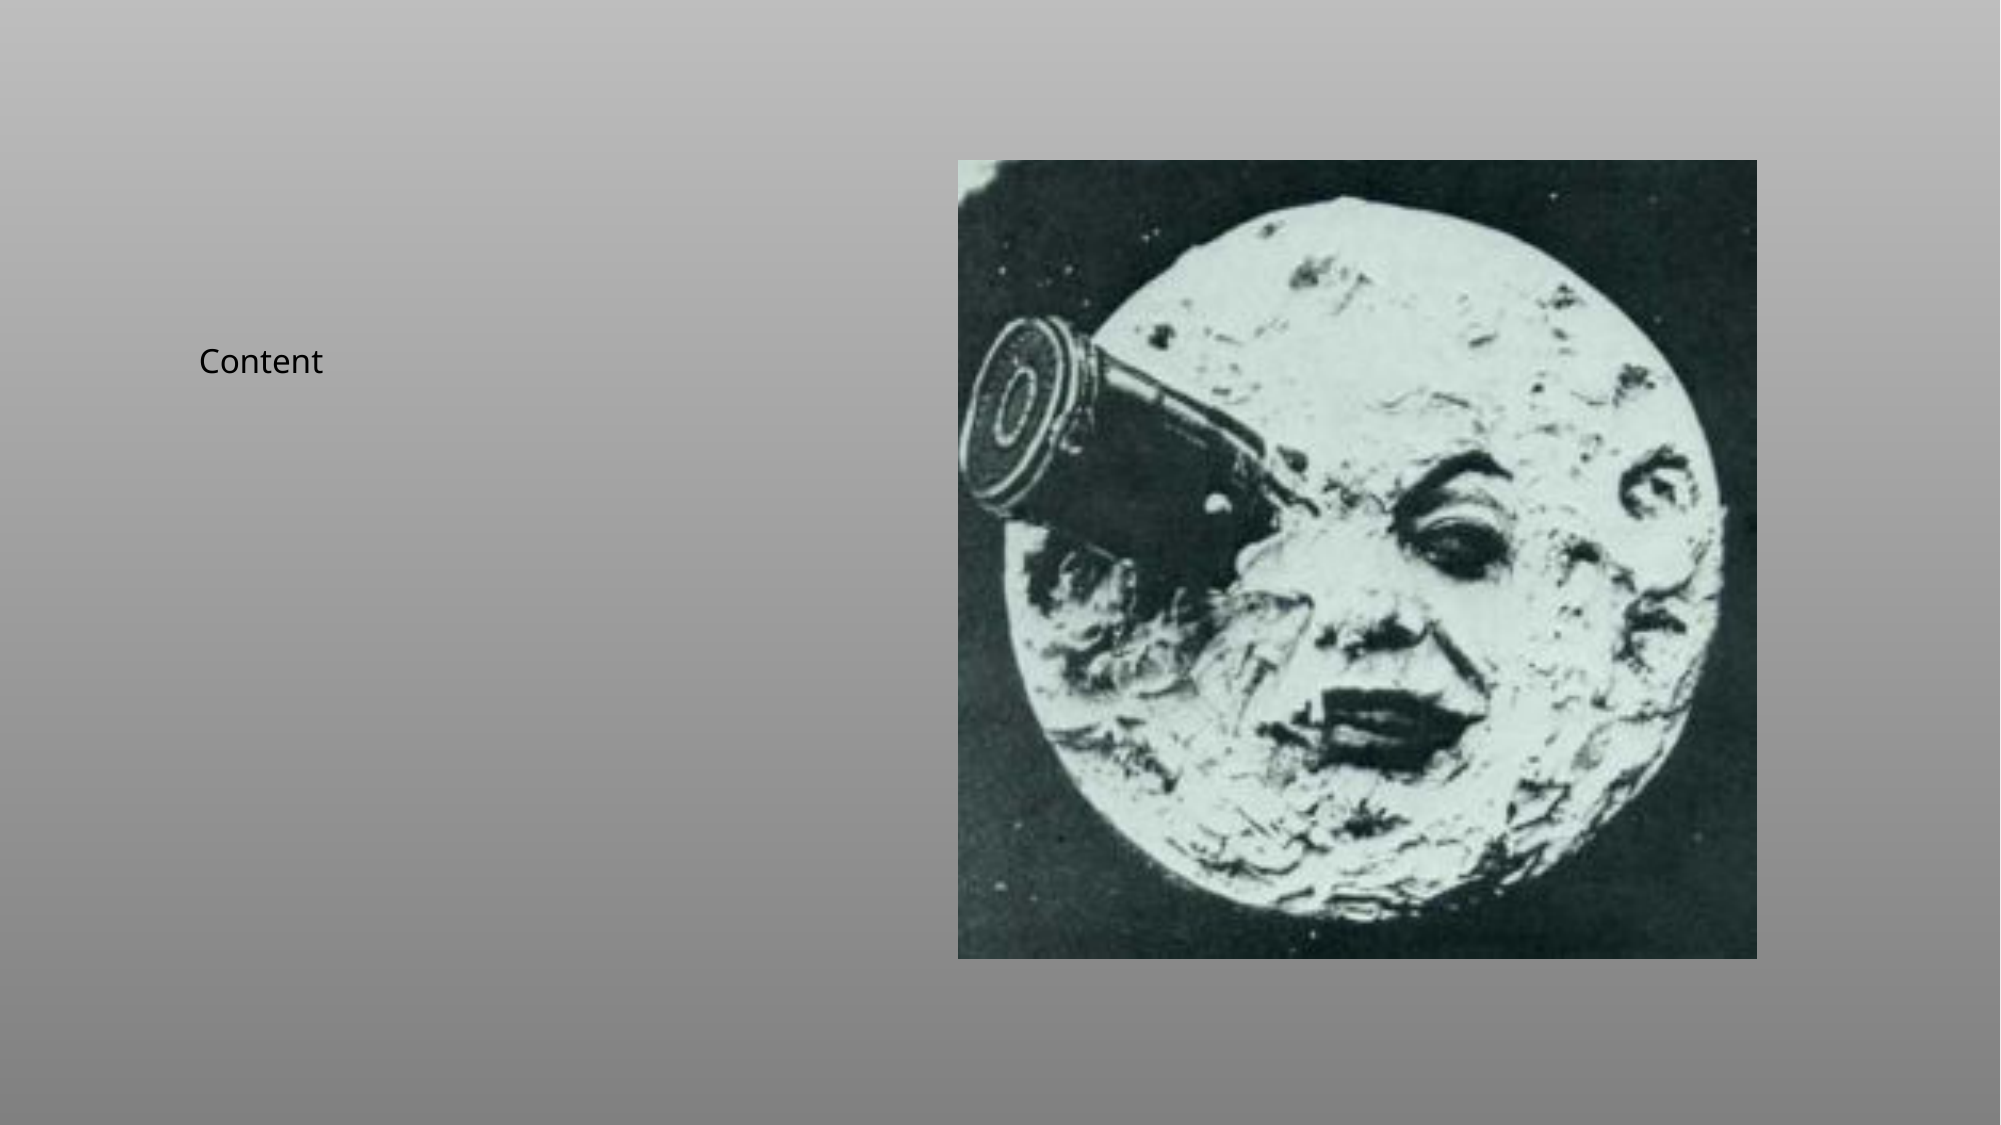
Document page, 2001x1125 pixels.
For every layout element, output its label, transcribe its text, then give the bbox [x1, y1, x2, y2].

picture [0, 0, 2001, 1125]
list Content [183, 337, 783, 963]
